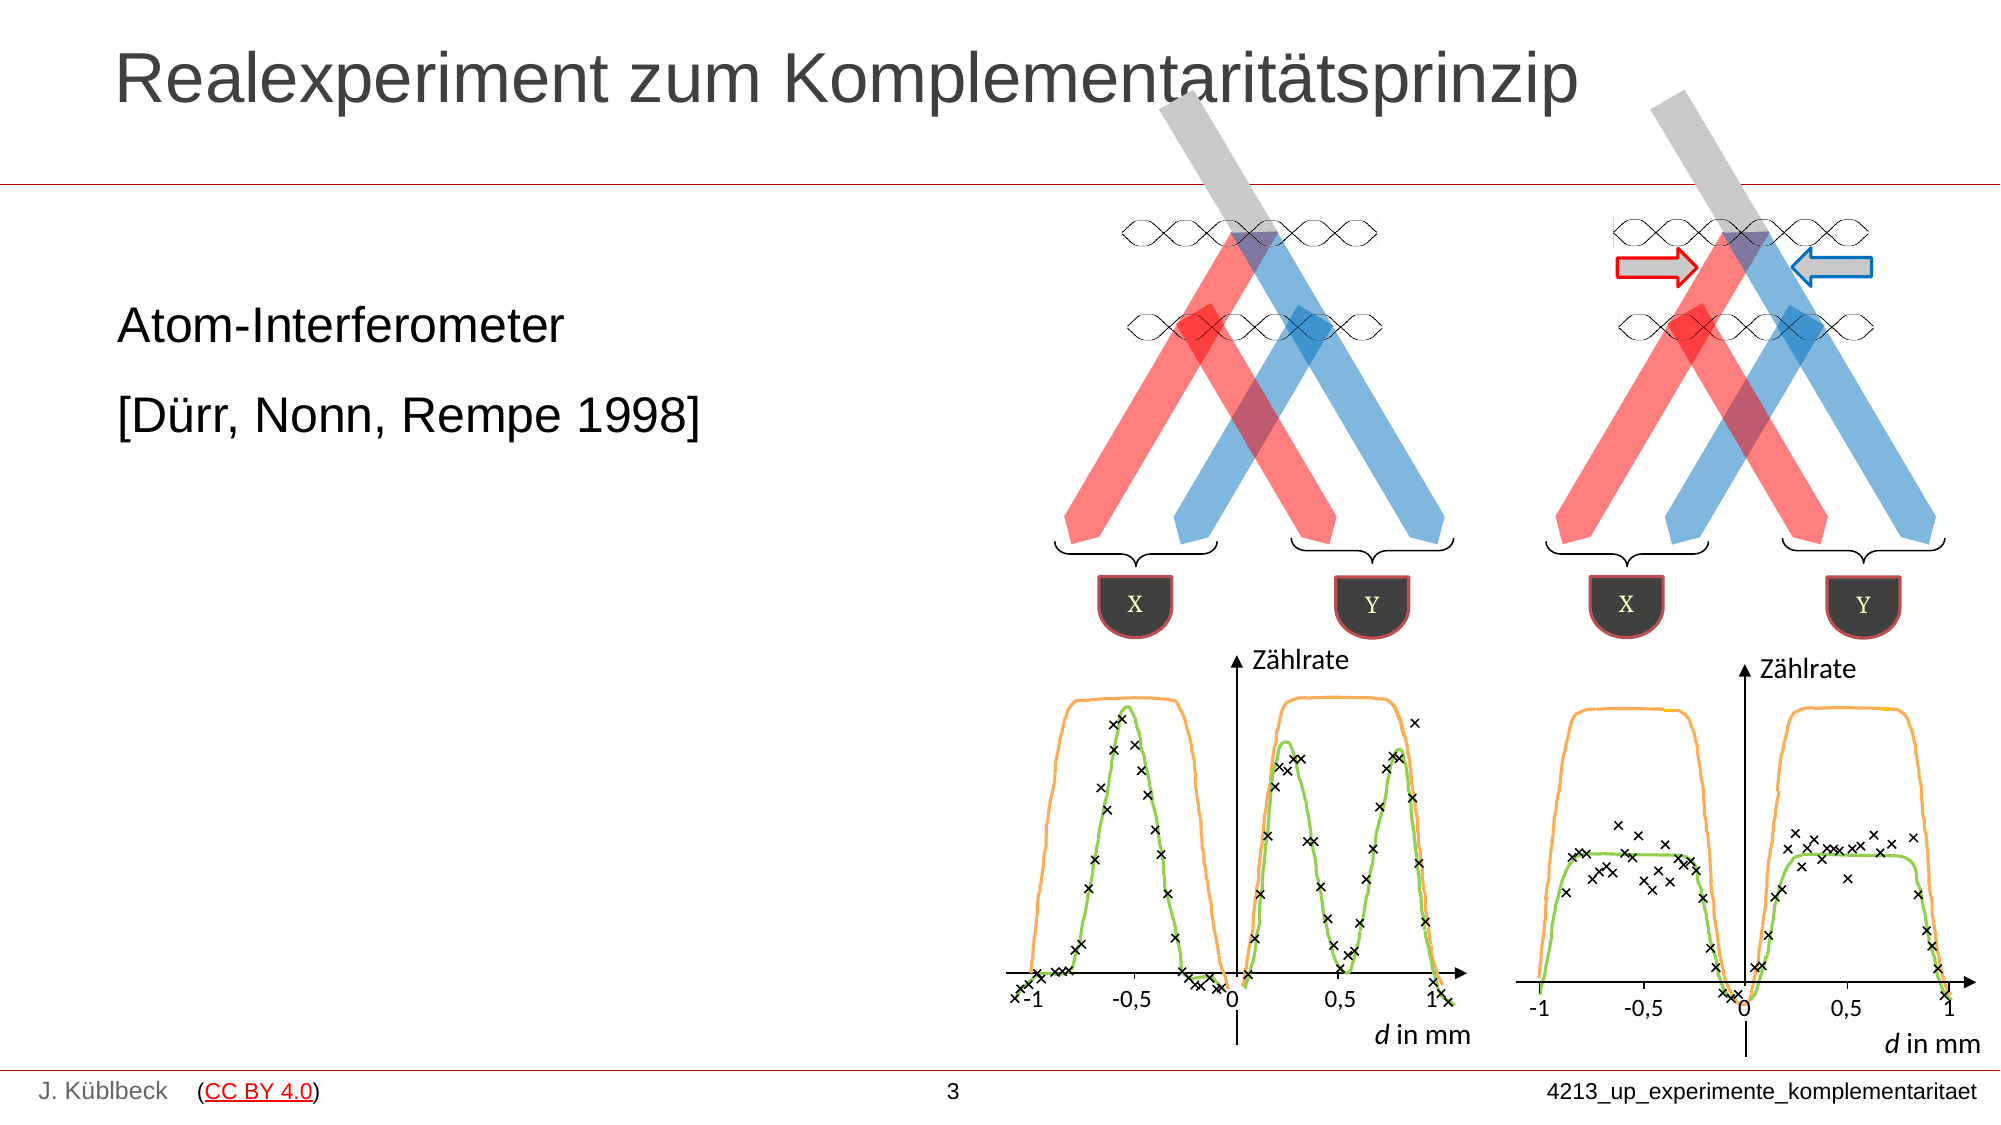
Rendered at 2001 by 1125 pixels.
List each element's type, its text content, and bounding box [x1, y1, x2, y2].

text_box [1002, 633, 2000, 1068]
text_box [1054, 89, 1946, 639]
text_box Atom-Interferometer [Dürr, Nonn, Rempe 1998] [103, 254, 717, 450]
title Realexperiment zum Komplementaritätsprinzip [99, 26, 1900, 121]
